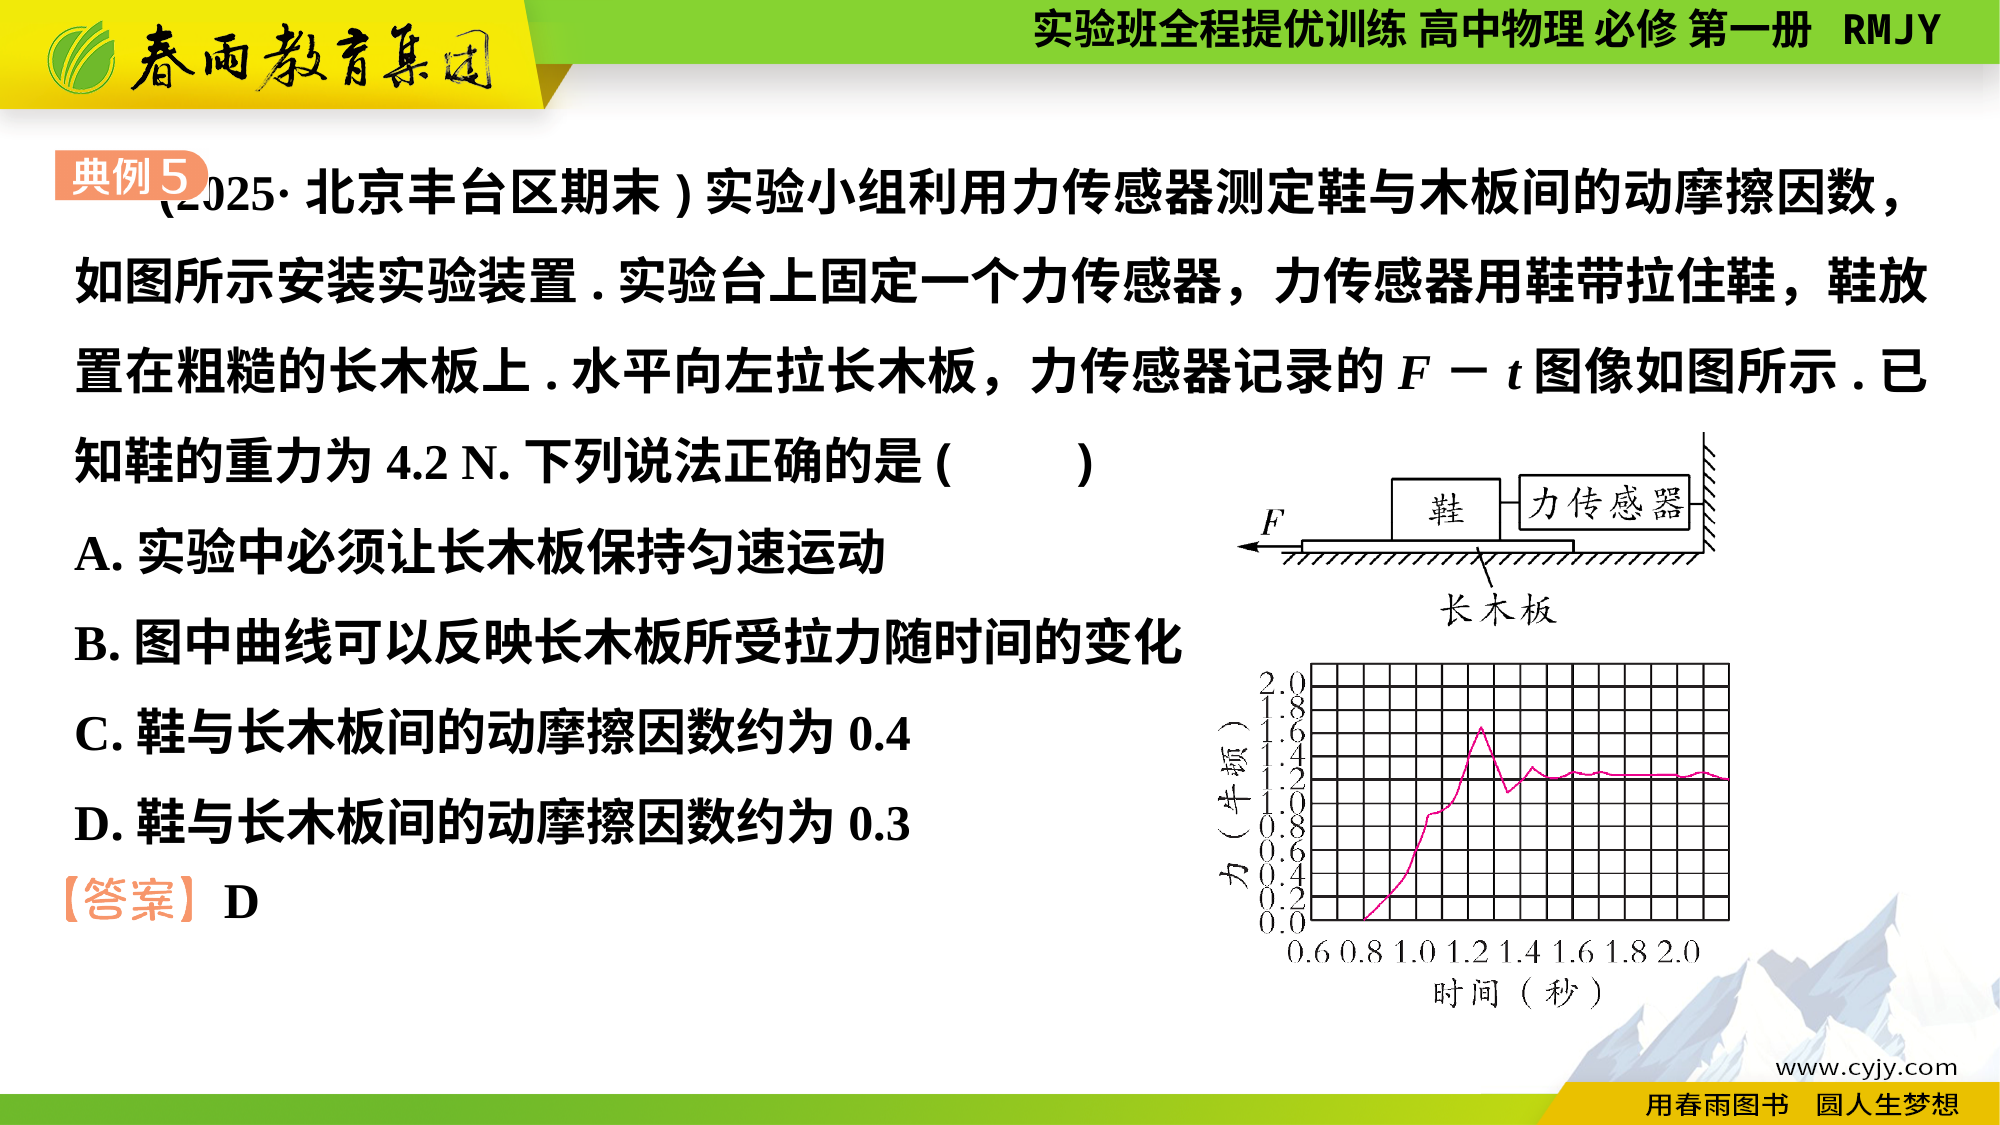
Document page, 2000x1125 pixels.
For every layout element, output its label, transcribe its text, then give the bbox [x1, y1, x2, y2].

text_box D [208, 861, 275, 937]
picture [0, 0, 2000, 1125]
list (2025·北京丰台区期末)实验小组利用力传感器测定鞋与木板间的动摩擦因数，如图所示安装实验装置.实验台上固定一个力传感器，力传感器用鞋带拉住鞋，鞋放置在粗糙的长木板上.水平向左拉长木板，力传感器记录的F－t图像如图所示.已知鞋的重力为4.2 N.下列说法正确的是( ) A.实验中必须让长木板保持匀速运动 B.图中曲线可以反映长木板所受拉力随时间的变化 C.鞋与长木板间的动摩擦因数约为0.4 D.鞋与长木板间的动摩擦因数约为0.3 [59, 122, 1944, 865]
